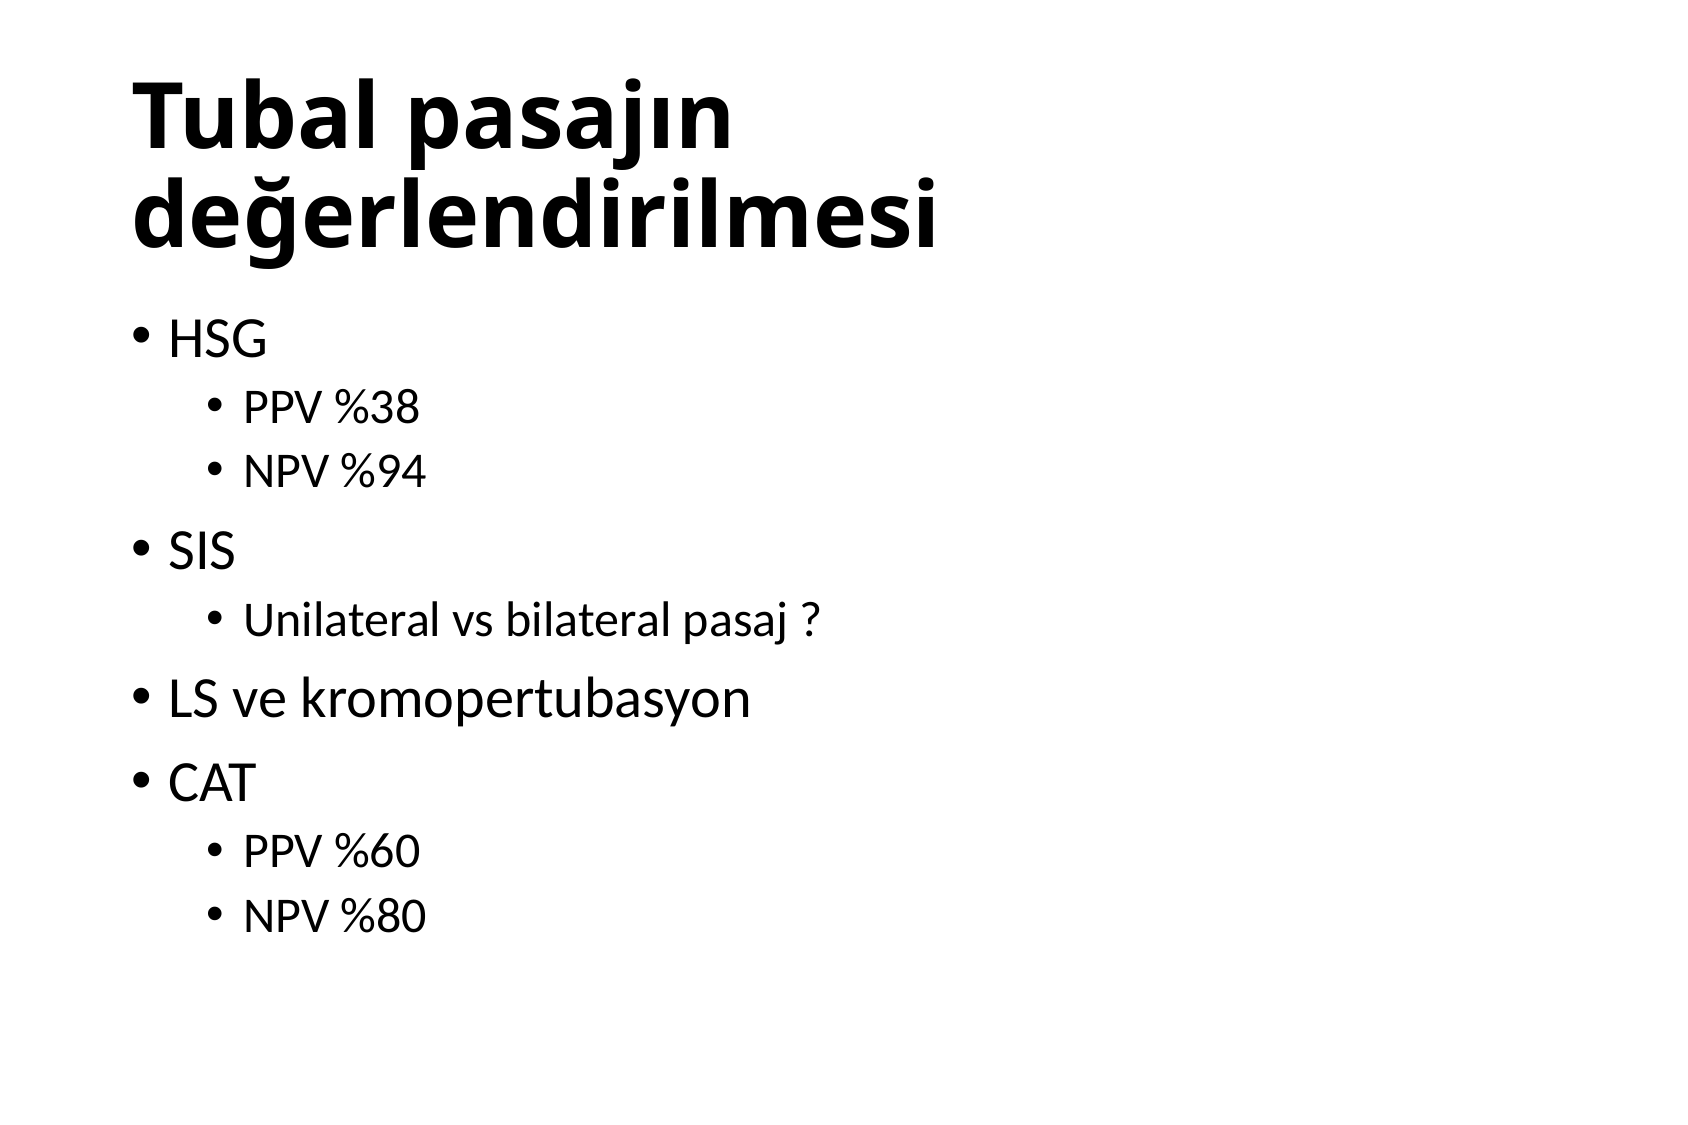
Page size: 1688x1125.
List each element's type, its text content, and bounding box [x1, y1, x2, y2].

title Tubal pasajın değerlendirilmesi [116, 59, 1572, 278]
list HSG PPV %38 NPV %94 SIS Unilateral vs bilateral pasaj ? LS ve kromopertubasyon CAT PPV %60 NPV %80 [116, 299, 1572, 1014]
